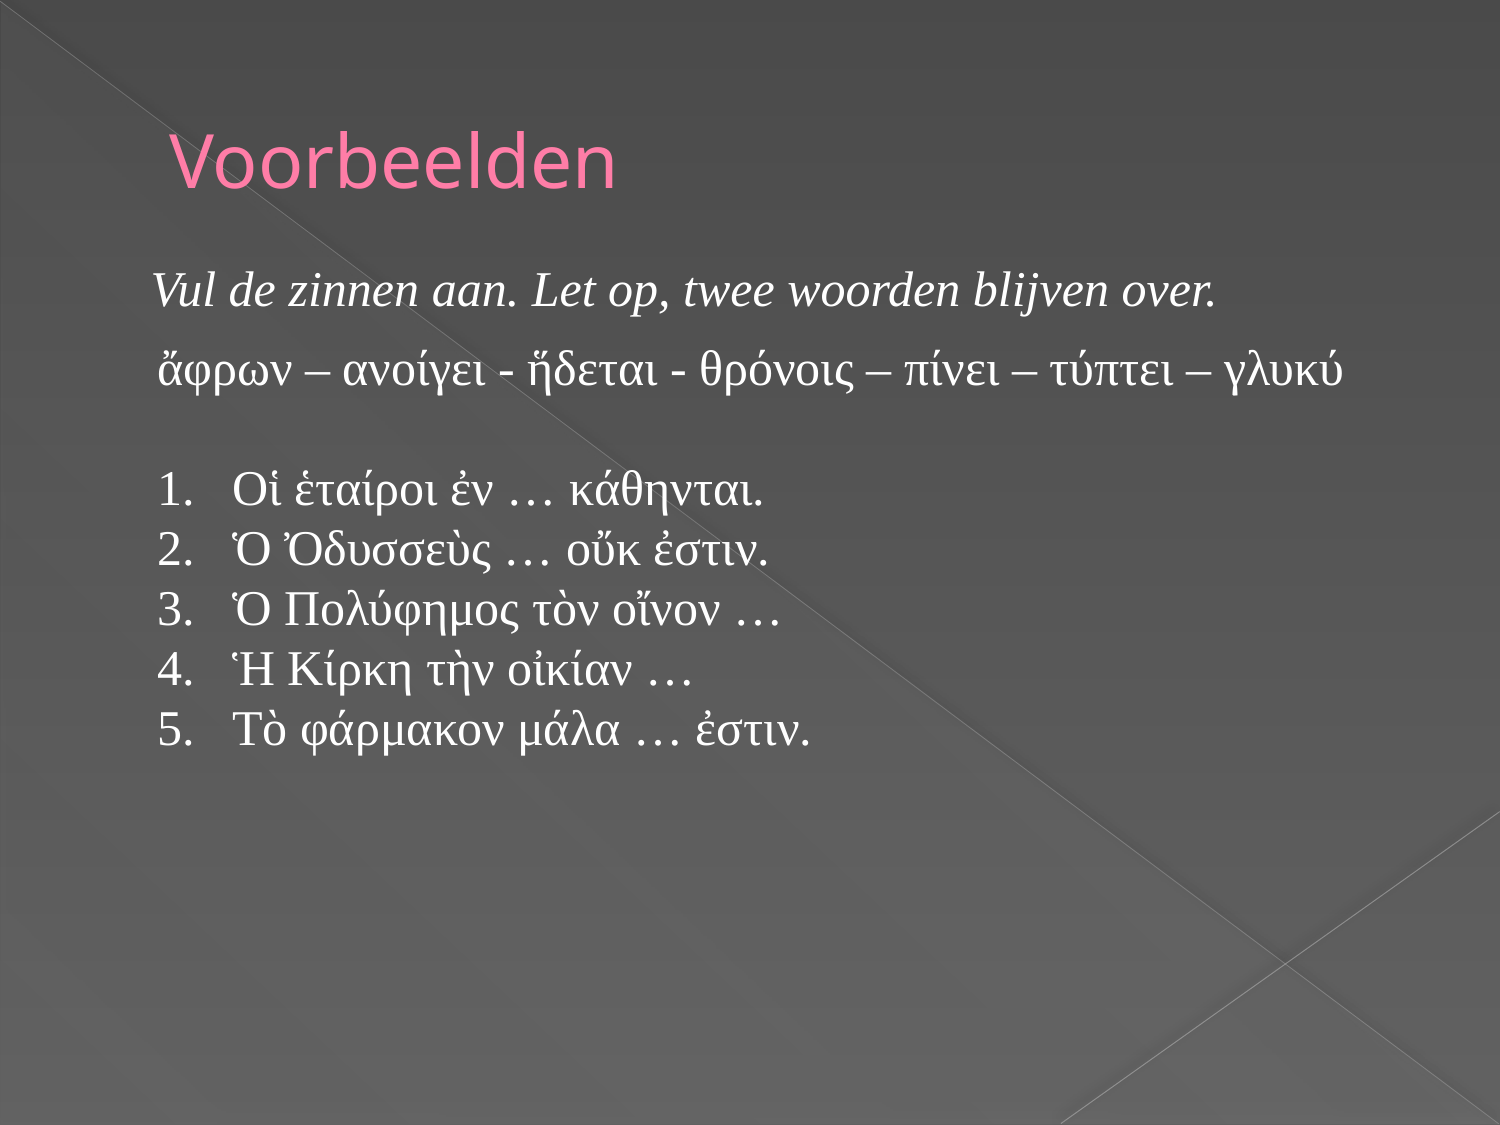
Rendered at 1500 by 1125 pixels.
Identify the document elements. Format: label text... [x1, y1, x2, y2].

text_box Vul de zinnen aan. Let op, twee woorden blijven over. [135, 248, 1329, 384]
title Voorbeelden [75, 43, 1425, 274]
text_box ἄφρων – ανοίγει - ἥδεται - θρόνοις – πίνει – τύπτει – γλυκύ Οἱ ἑταίροι ἐν … κάθηνται. Ὁ Ὀδυσσεὺς … οὔκ ἐστιν. Ὁ Πολύφημος τὸν οἴνον … Ἡ Κίρκη τὴν οἰκίαν … Τὸ φάρμακον μάλα … ἐστιν. [142, 328, 1360, 764]
